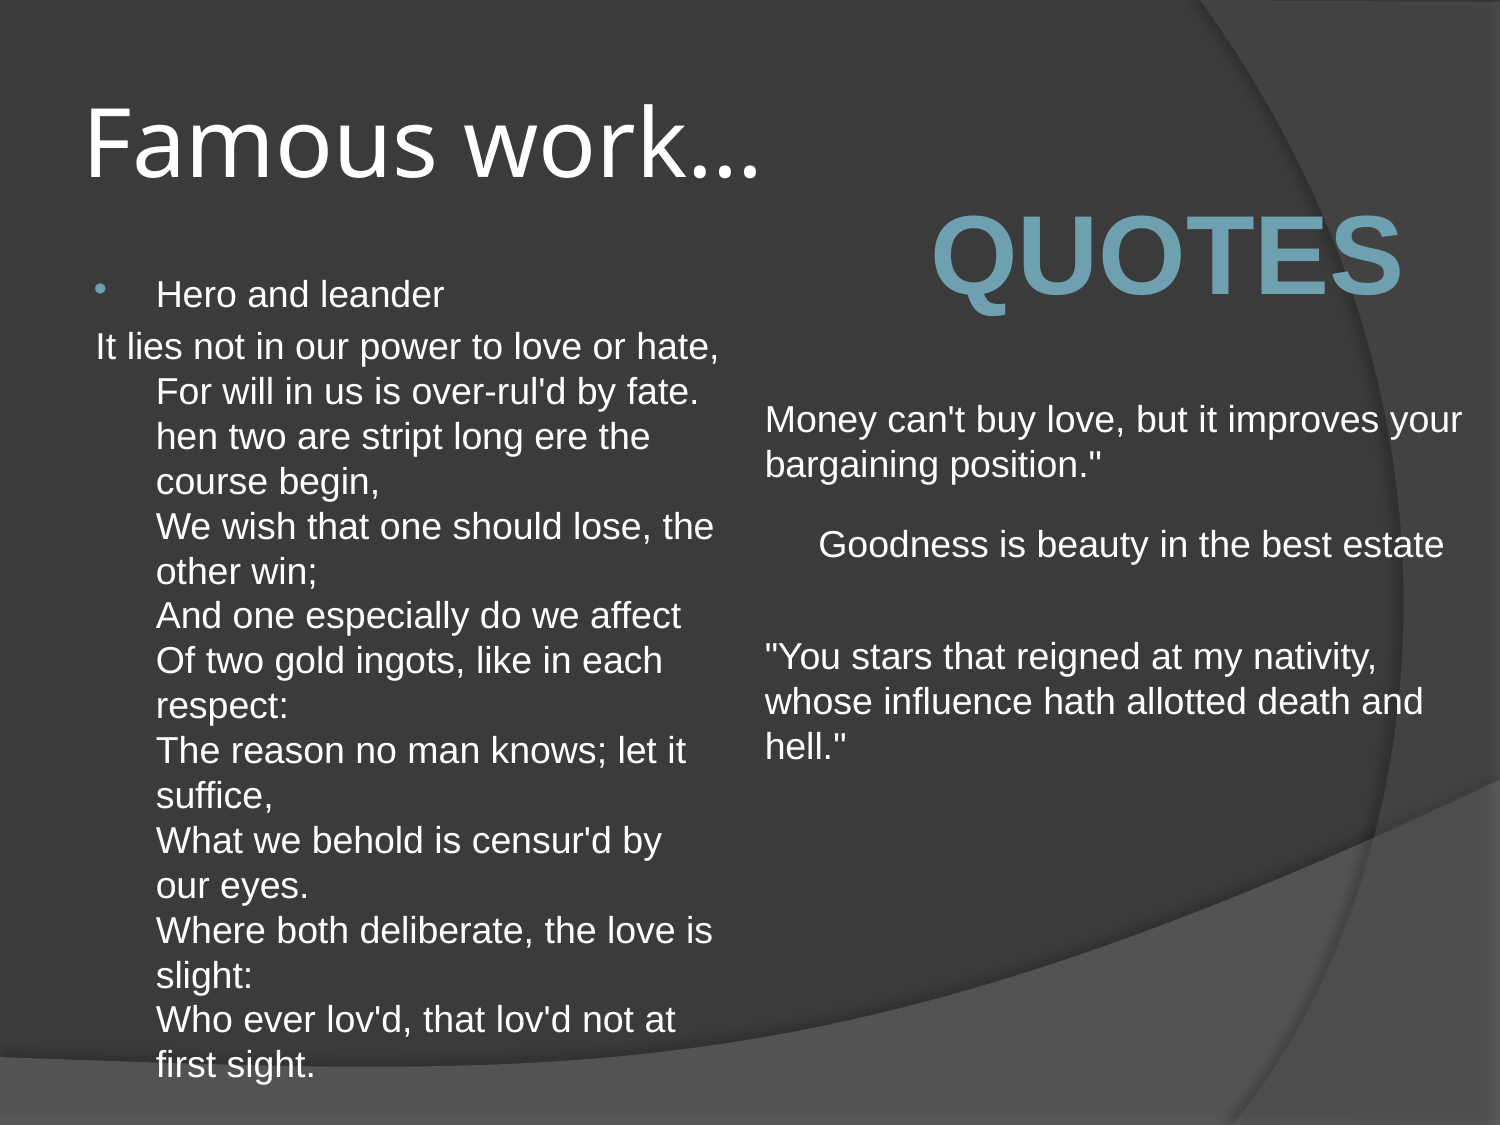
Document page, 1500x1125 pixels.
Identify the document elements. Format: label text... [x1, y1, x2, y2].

text_box "You stars that reigned at my nativity, whose influence hath allotted death and hell." [749, 624, 1500, 775]
text_box Quotes [914, 174, 1421, 325]
list Hero and leander It lies not in our power to love or hate, For will in us is over-rul'd by fate. hen two are stript long ere the course begin, We wish that one should lose, the other win; And one especially do we affect Of two gold ingots, like in each respect: The reason no man knows; let it suffice, What we behold is censur'd by our eyes. Where both deliberate, the love is slight: Who ever lov'd, that lov'd not at first sight. [75, 262, 738, 1125]
text_box Money can't buy love, but it improves your bargaining position." [749, 387, 1500, 493]
title Famous work… [75, 45, 1300, 233]
text_box Goodness is beauty in the best estate [803, 512, 1460, 573]
